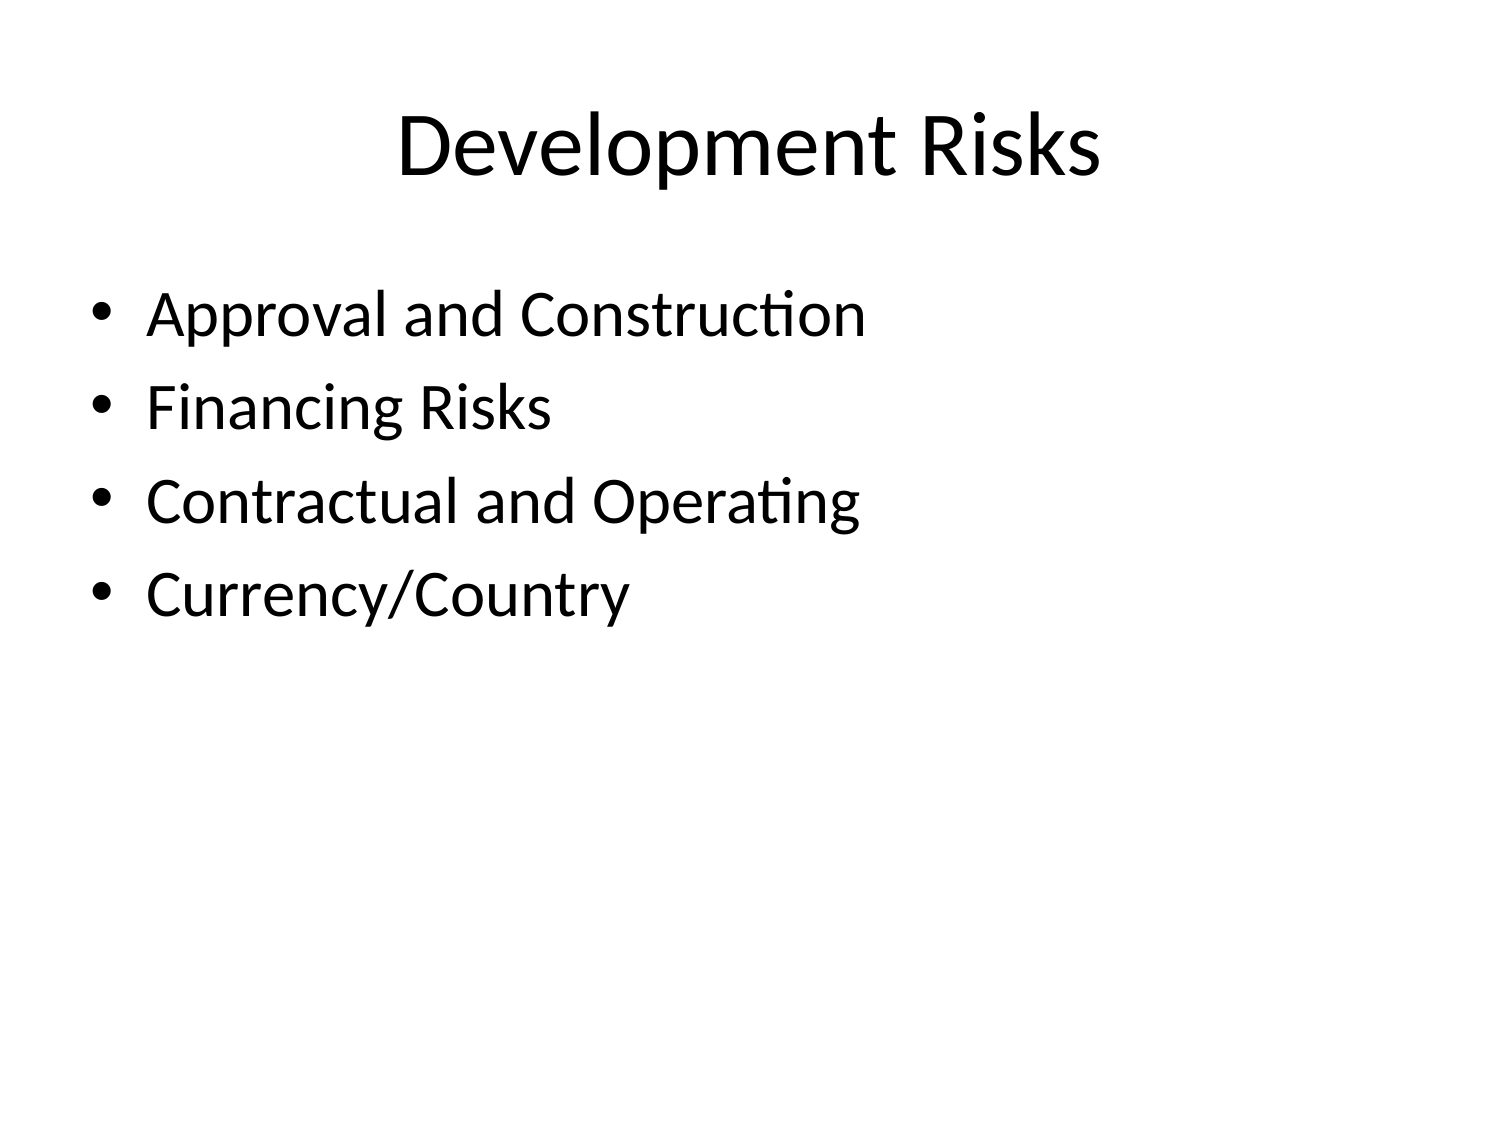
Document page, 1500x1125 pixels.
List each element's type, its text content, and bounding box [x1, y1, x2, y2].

list Approval and Construction Financing Risks Contractual and Operating Currency/Country [75, 262, 1425, 1005]
title Development Risks [75, 45, 1425, 233]
